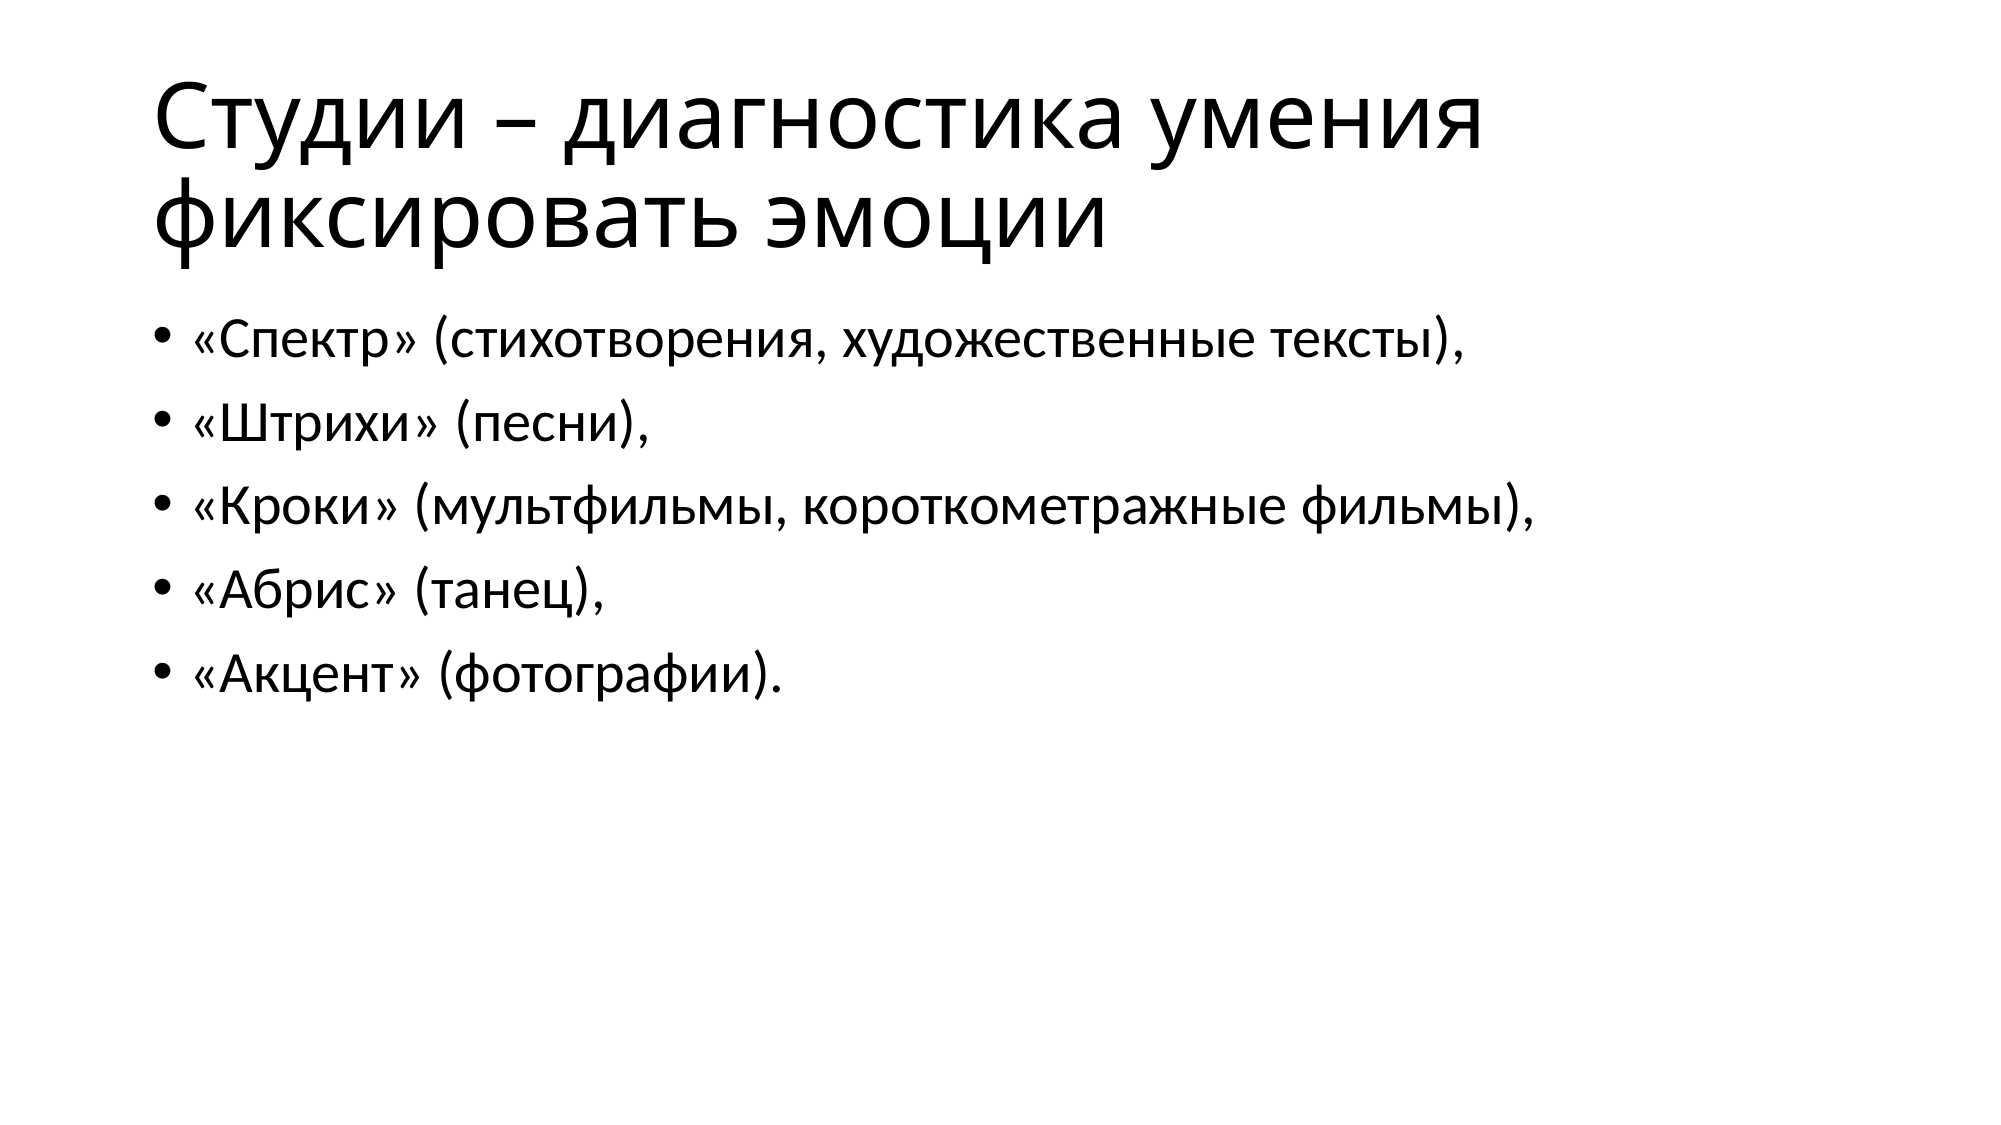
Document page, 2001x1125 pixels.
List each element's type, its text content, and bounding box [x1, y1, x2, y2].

title Студии – диагностика умения фиксировать эмоции [137, 59, 1863, 278]
list «Спектр» (стихотворения, художественные тексты), «Штрихи» (песни), «Кроки» (мультфильмы, короткометражные фильмы), «Абрис» (танец), «Акцент» (фотографии). [137, 299, 1863, 1014]
